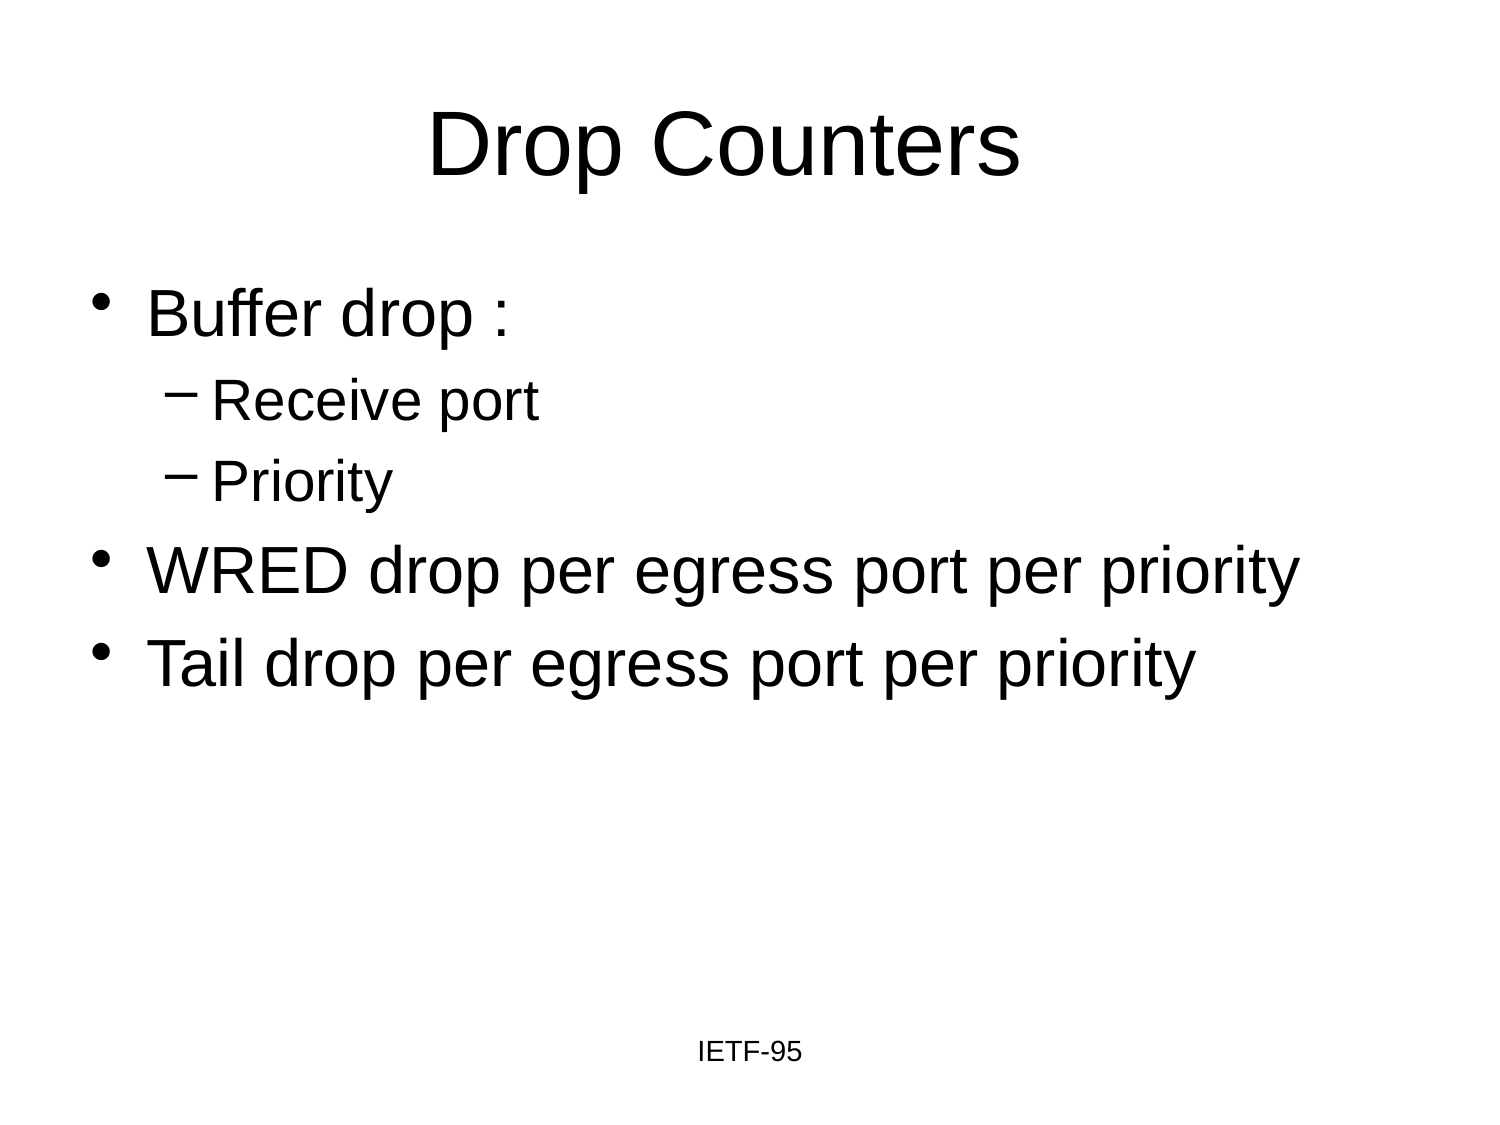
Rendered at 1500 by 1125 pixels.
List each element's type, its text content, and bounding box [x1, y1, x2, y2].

list Buffer drop : Receive port Priority WRED drop per egress port per priority Tail drop per egress port per priority [75, 262, 1425, 1005]
title Drop Counters [75, 45, 1425, 233]
footer IETF-95 [512, 1024, 988, 1103]
